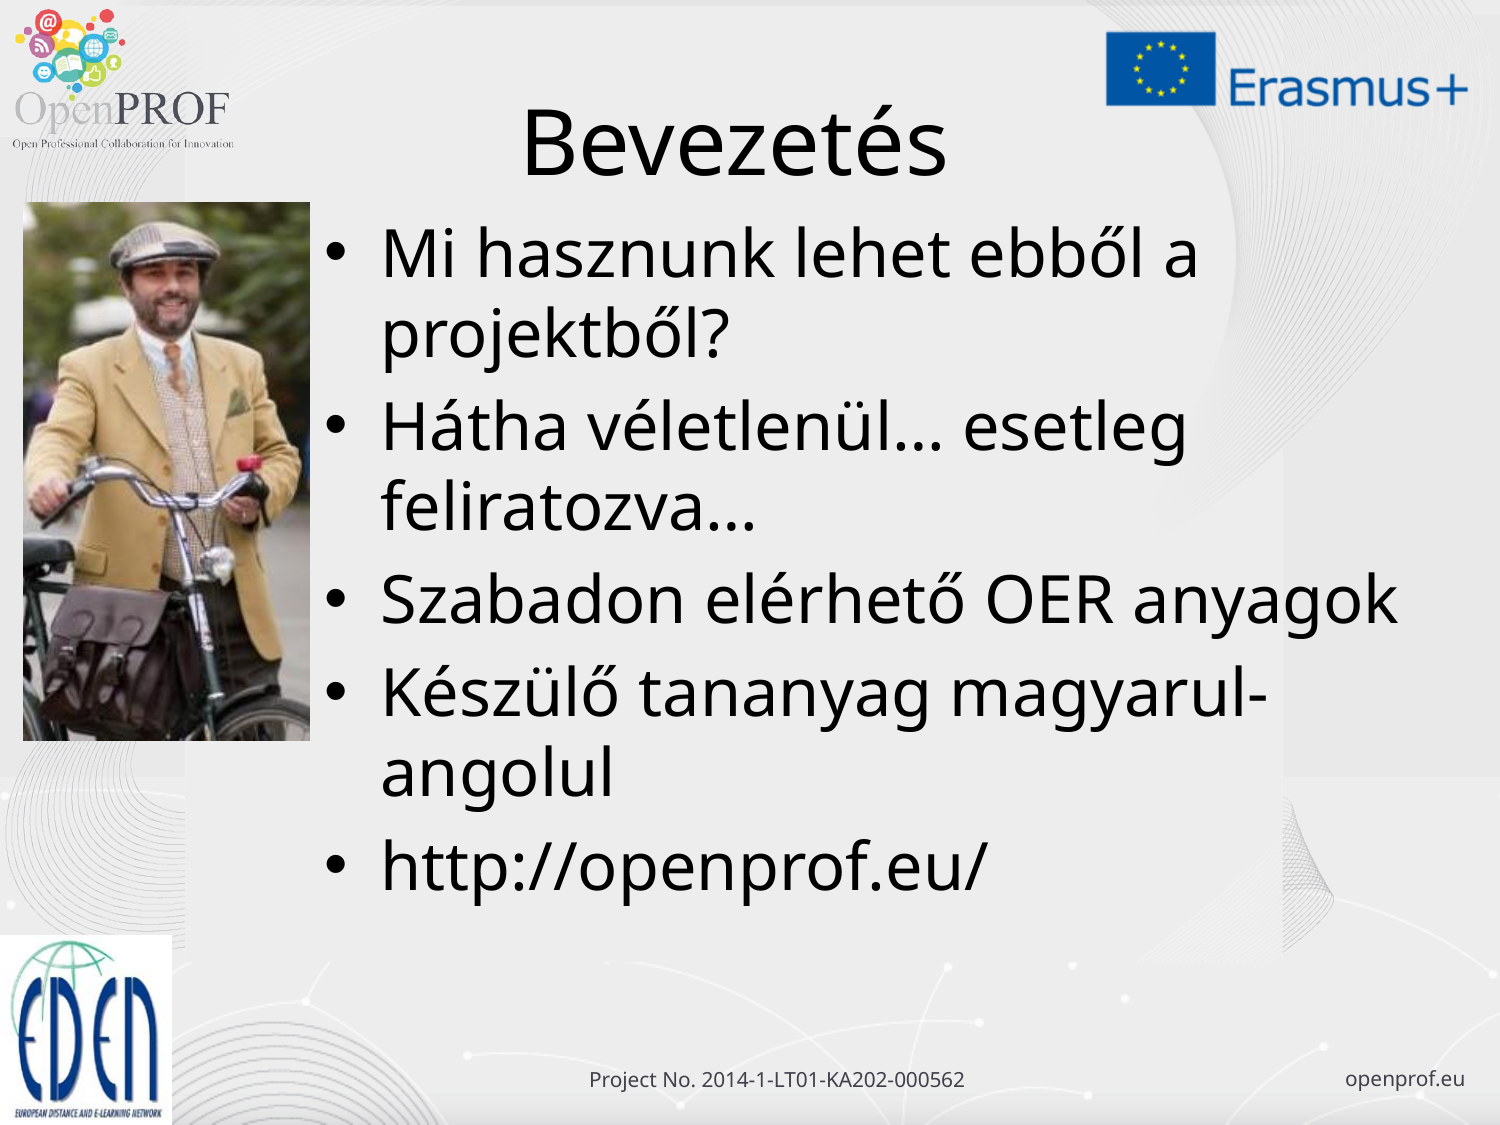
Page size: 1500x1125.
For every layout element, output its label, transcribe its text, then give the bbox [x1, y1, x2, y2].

picture [0, 0, 1500, 1125]
list Mi hasznunk lehet ebből a projektből? Hátha véletlenül… esetleg feliratozva… Szabadon elérhető OER anyagok Készülő tananyag magyarul-angolul http://openprof.eu/ [308, 202, 1444, 906]
title Bevezetés [186, 44, 1282, 202]
